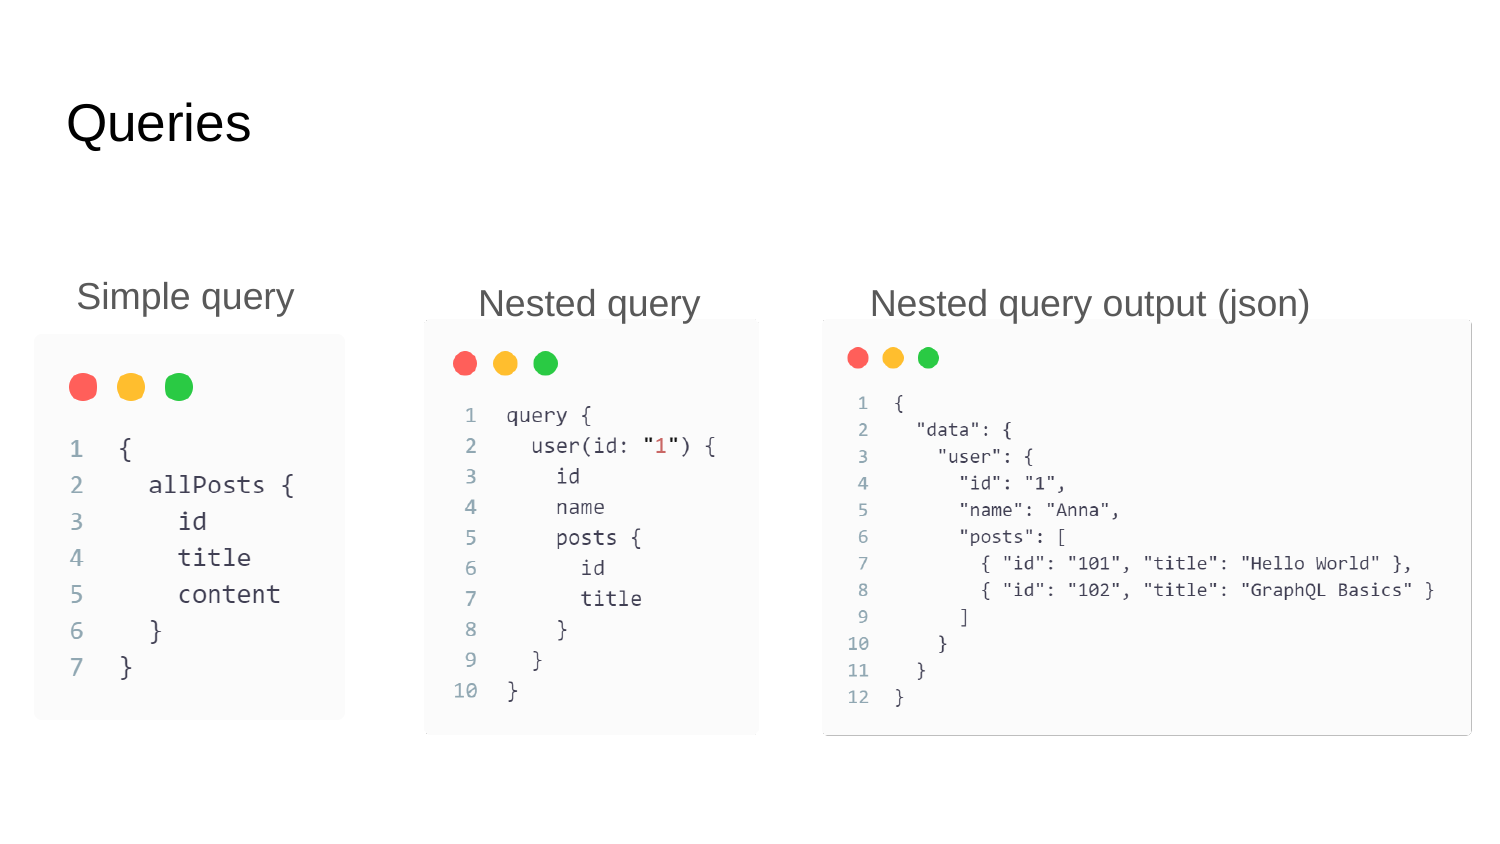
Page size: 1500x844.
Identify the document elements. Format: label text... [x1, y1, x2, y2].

picture [0, 256, 1500, 798]
title Queries [51, 72, 1449, 167]
